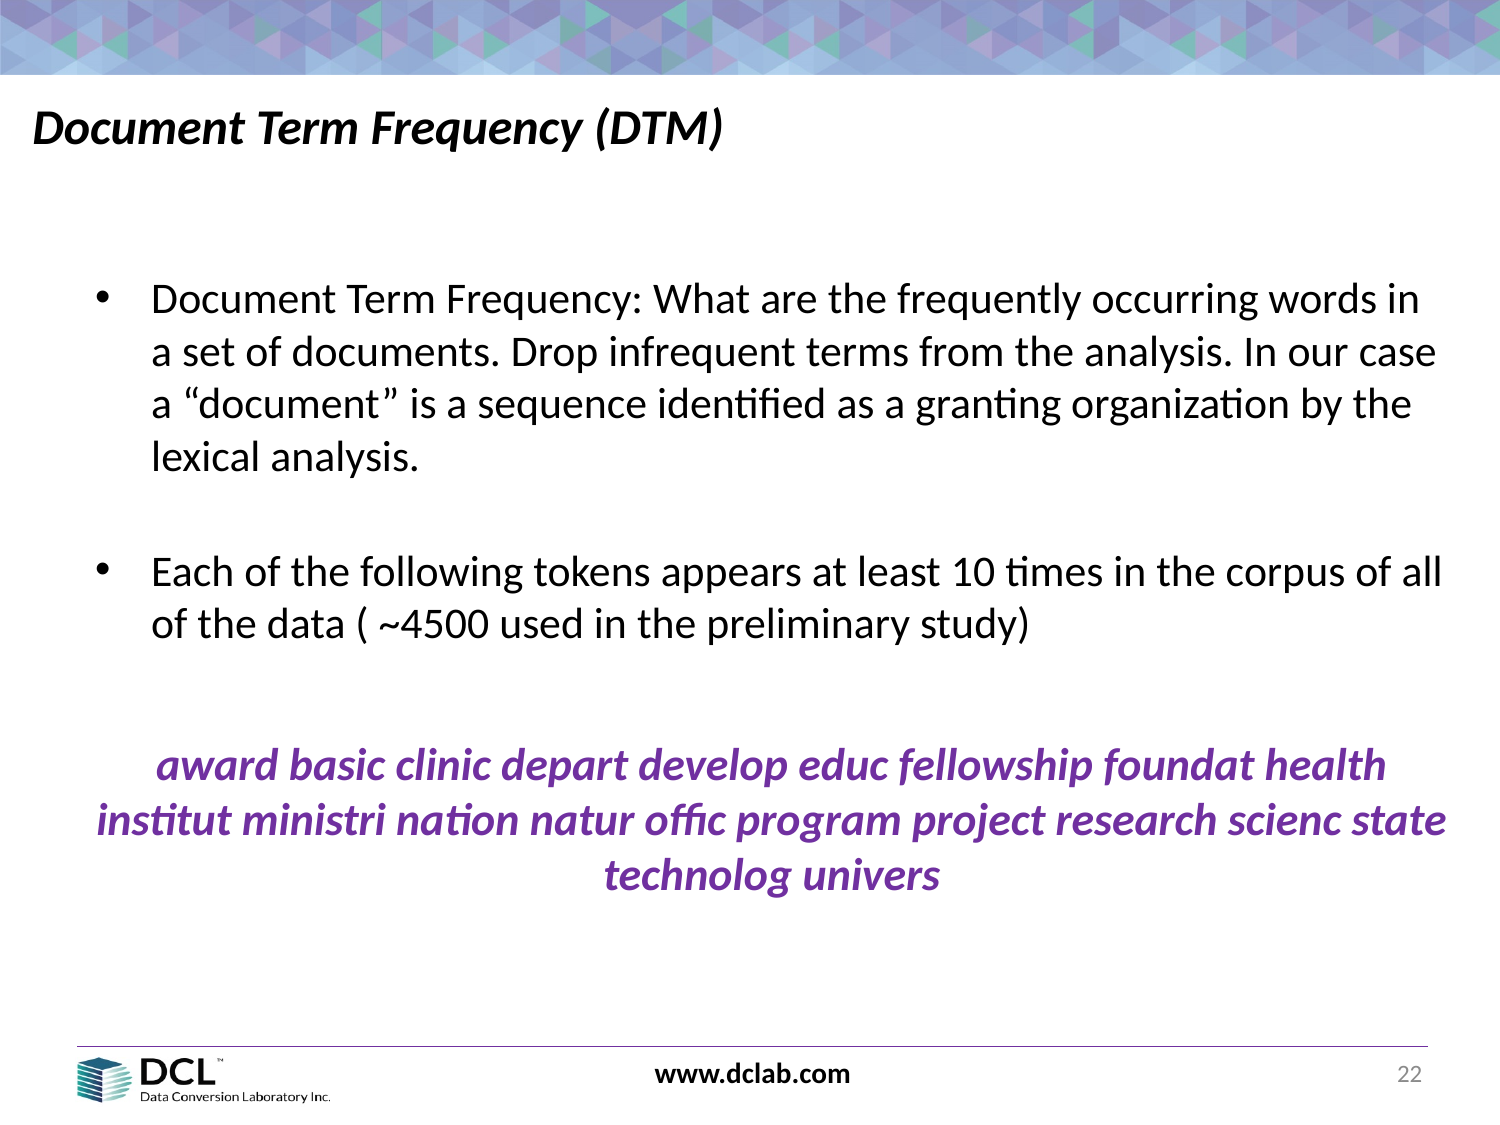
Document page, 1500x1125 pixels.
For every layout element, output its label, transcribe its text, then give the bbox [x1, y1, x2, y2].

text_box Document Term Frequency (DTM) [24, 87, 1357, 163]
text_box Document Term Frequency: What are the frequently occurring words in a set of documents. Drop infrequent terms from the analysis. In our case a “document” is a sequence identified as a granting organization by the lexical analysis. Each of the following tokens appears at least 10 times in the corpus of all of the data ( ~4500 used in the preliminary study) award basic clinic depart develop educ fellowship foundat health institut ministri nation natur offic program project research scienc state technolog univers [87, 262, 1457, 908]
picture [75, 1057, 330, 1107]
slide_number 22 [1087, 1042, 1438, 1103]
picture [0, 0, 1500, 75]
